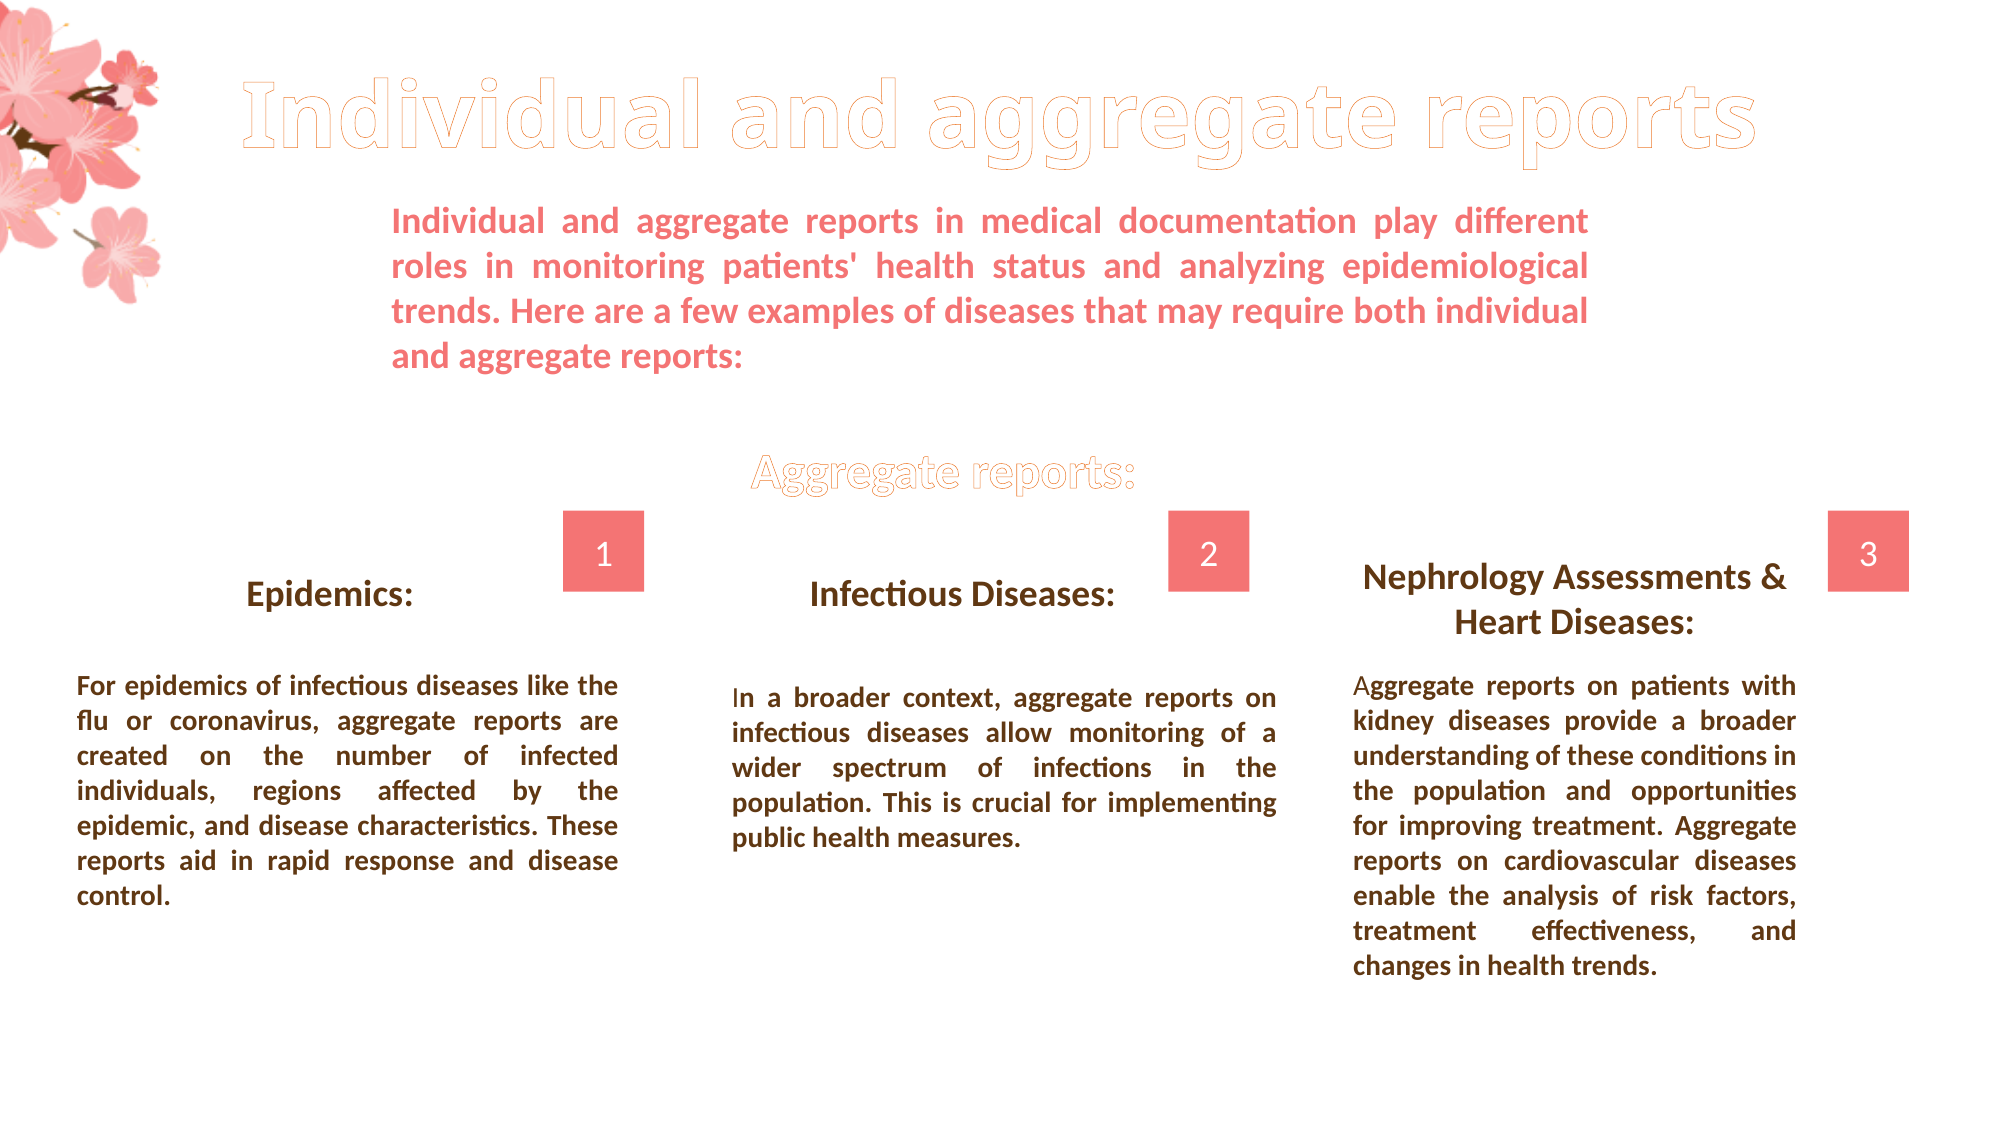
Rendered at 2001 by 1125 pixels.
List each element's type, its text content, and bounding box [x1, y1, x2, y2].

text_box Aggregate reports: [717, 430, 1171, 506]
title Individual and aggregate reports [137, 9, 1863, 227]
text_box Epidemics: [62, 561, 590, 621]
picture [0, 0, 197, 328]
text_box 2 [1167, 509, 1250, 593]
text_box For epidemics of infectious diseases like the flu or coronavirus, aggregate reports are created on the number of infected individuals, regions affected by the epidemic, and disease characteristics. These reports aid in rapid response and disease control. [62, 659, 634, 919]
text_box Aggregate reports on patients with kidney diseases provide a broader understanding of these conditions in the population and opportunities for improving treatment. Aggregate reports on cardiovascular diseases enable the analysis of risk factors, treatment effectiveness, and changes in health trends. [1338, 659, 1812, 989]
text_box Individual and aggregate reports in medical documentation play different roles in monitoring patients' health status and analyzing epidemiological trends. Here are a few examples of diseases that may require both individual and aggregate reports: [376, 188, 1605, 384]
text_box In a broader context, aggregate reports on infectious diseases allow monitoring of a wider spectrum of infections in the population. This is crucial for implementing public health measures. [717, 671, 1293, 861]
text_box Infectious Diseases: [717, 561, 1201, 621]
text_box 1 [562, 509, 645, 593]
text_box 3 [1827, 509, 1910, 593]
text_box Nephrology Assessments & Heart Diseases: [1318, 544, 1832, 650]
